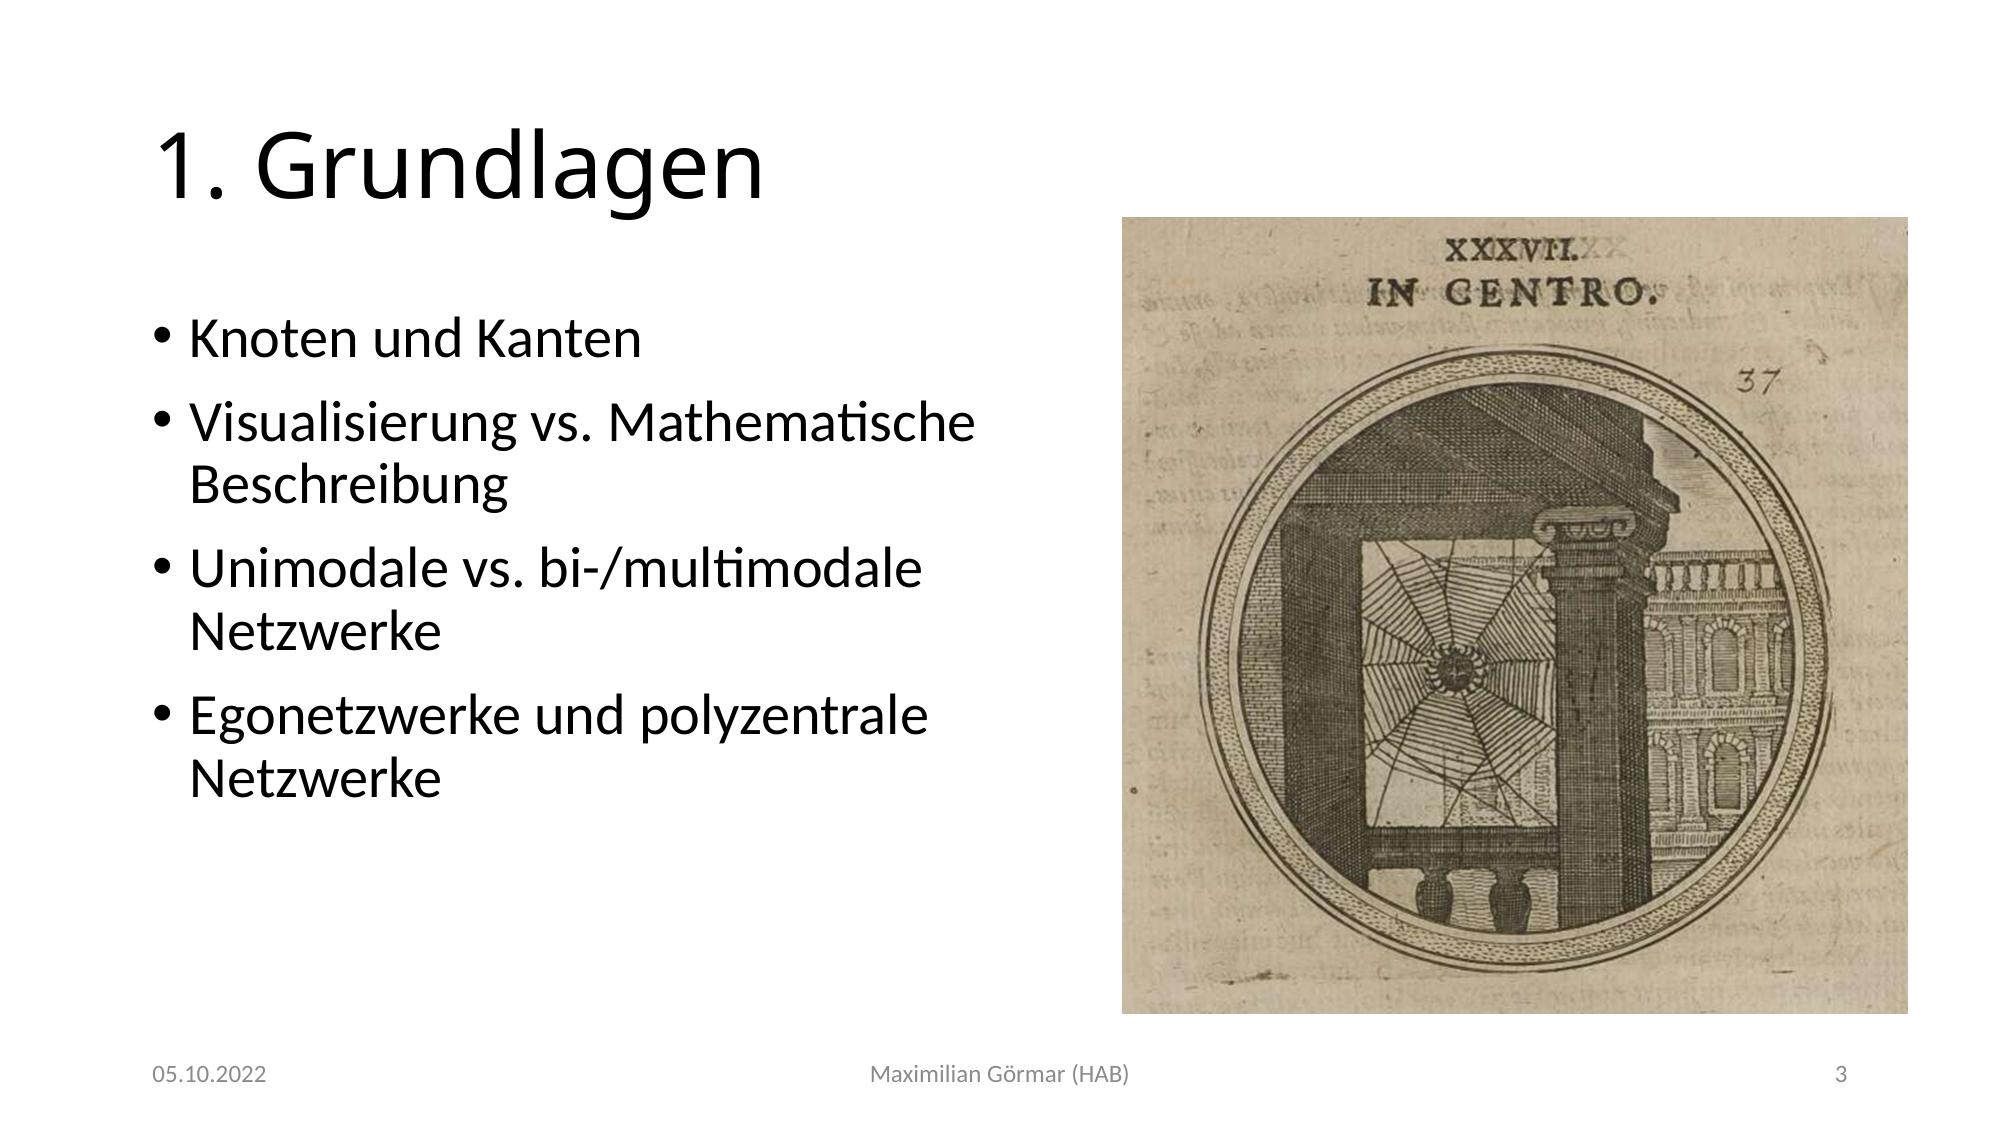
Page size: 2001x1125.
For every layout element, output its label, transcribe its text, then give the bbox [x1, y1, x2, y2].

picture [1122, 217, 1908, 1014]
list Knoten und Kanten Visualisierung vs. Mathematische Beschreibung Unimodale vs. bi-/multimodale Netzwerke Egonetzwerke und polyzentrale Netzwerke [137, 299, 1122, 1014]
title 1. Grundlagen [137, 59, 1863, 278]
slide_number 3 [1412, 1042, 1863, 1103]
footer Maximilian Görmar (HAB) [662, 1042, 1338, 1103]
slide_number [137, 1042, 588, 1103]
